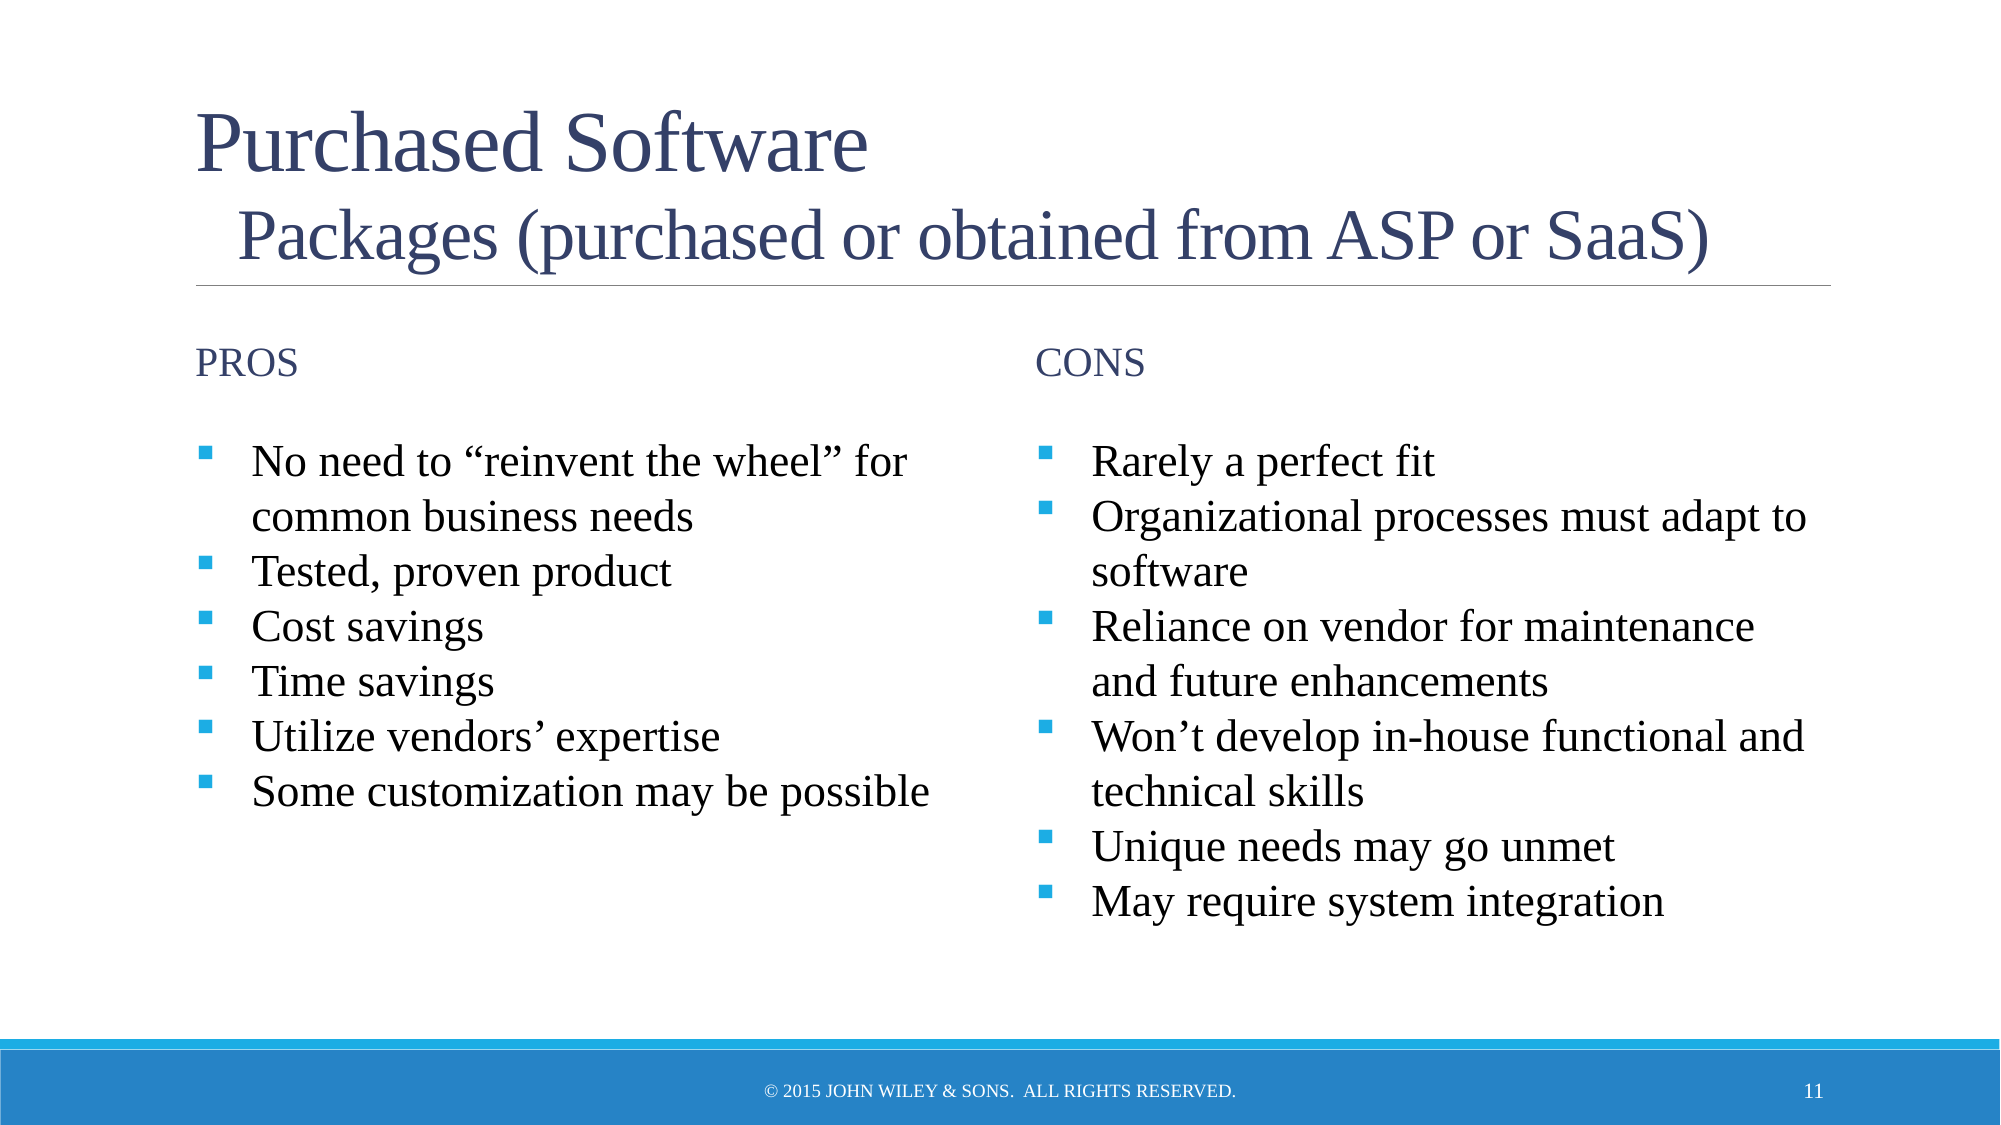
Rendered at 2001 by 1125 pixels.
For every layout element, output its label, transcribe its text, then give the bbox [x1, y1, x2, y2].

slide_number 11 [1624, 1059, 1840, 1120]
list No need to “reinvent the wheel” for common business needs Tested, proven product Cost savings Time savings Utilize vendors’ expertise Some customization may be possible [180, 423, 990, 963]
footer © 2015 John Wiley & Sons. All Rights Reserved. [604, 1059, 1396, 1120]
list Pros [180, 302, 990, 423]
list cons [1020, 302, 1830, 423]
title Purchased Software Packages (purchased or obtained from ASP or SaaS) [180, 47, 1830, 285]
list Rarely a perfect fit Organizational processes must adapt to software Reliance on vendor for maintenance and future enhancements Won’t develop in-house functional and technical skills Unique needs may go unmet May require system integration [1020, 423, 1830, 963]
